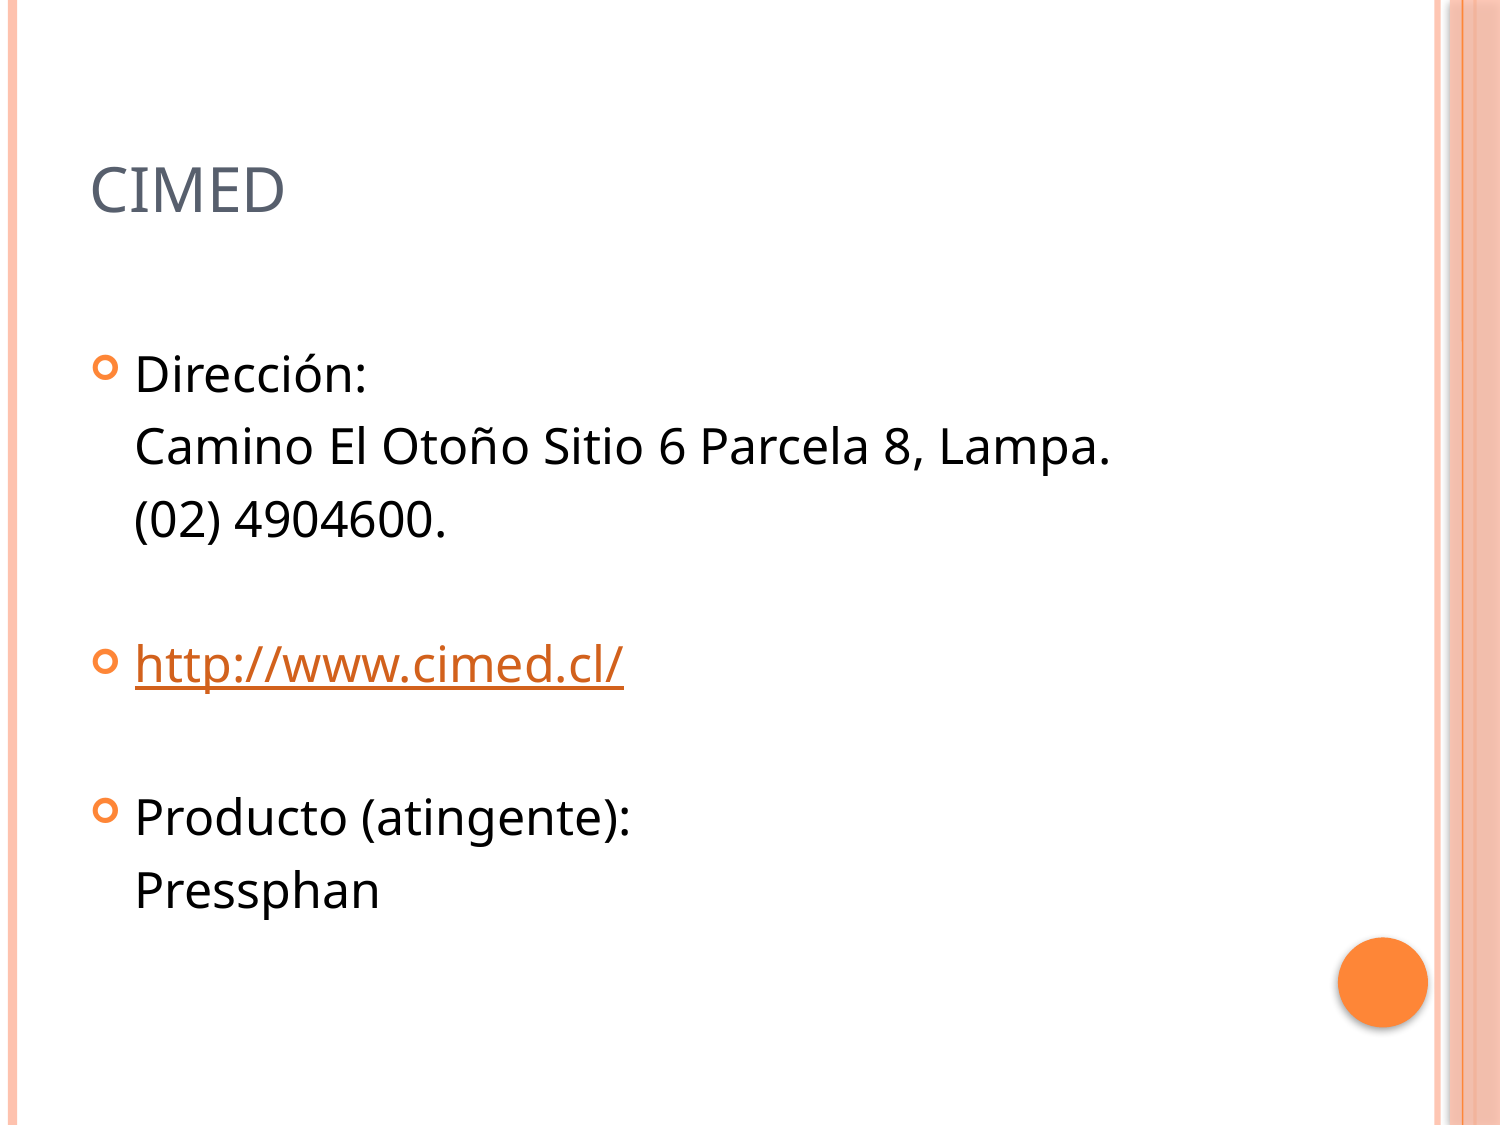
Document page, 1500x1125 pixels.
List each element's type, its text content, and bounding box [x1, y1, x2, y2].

list Dirección: Camino El Otoño Sitio 6 Parcela 8, Lampa. (02) 4904600. http://www.cimed.cl/ Producto (atingente): Pressphan [75, 262, 1300, 1062]
title CIMED [75, 45, 1300, 233]
